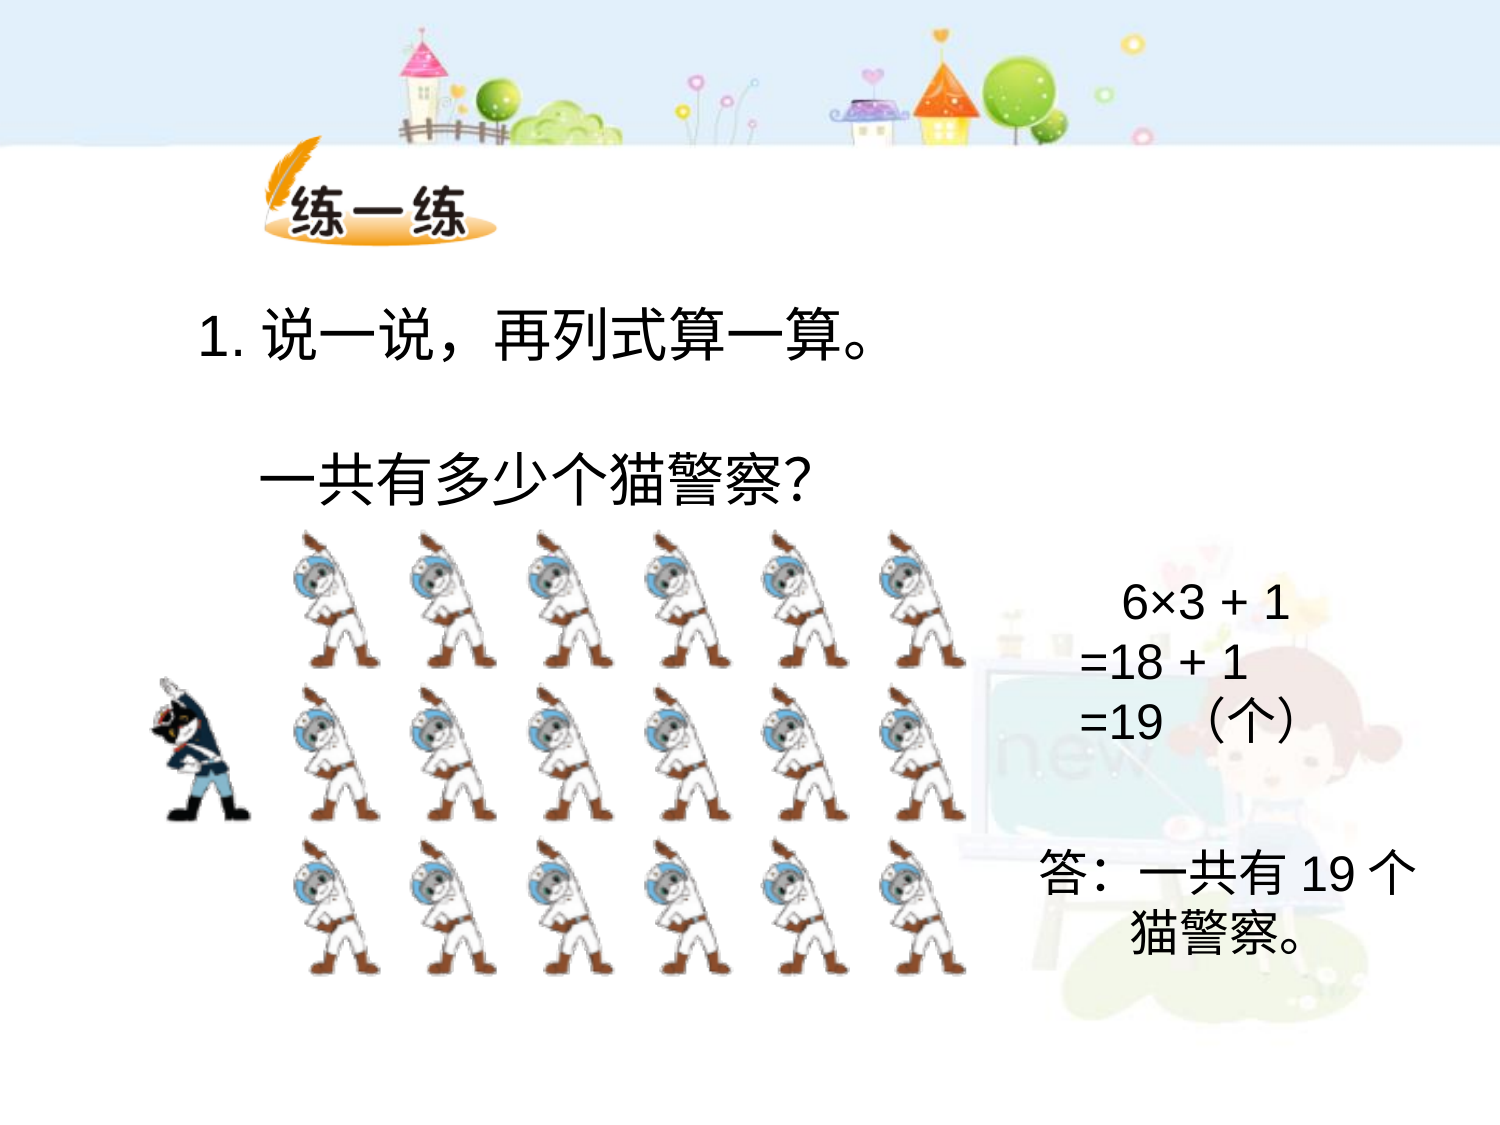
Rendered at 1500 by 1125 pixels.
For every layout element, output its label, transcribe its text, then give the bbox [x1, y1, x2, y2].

picture [0, 0, 1500, 1125]
text_box 答：一共有19个 猫警察。 [1023, 834, 1433, 969]
text_box 1.说一说，再列式算一算。 [183, 290, 951, 376]
text_box 一共有多少个猫警察？ [244, 435, 1001, 521]
text_box 6×3 + 1 =18 + 1 =19（个） [1064, 562, 1341, 758]
